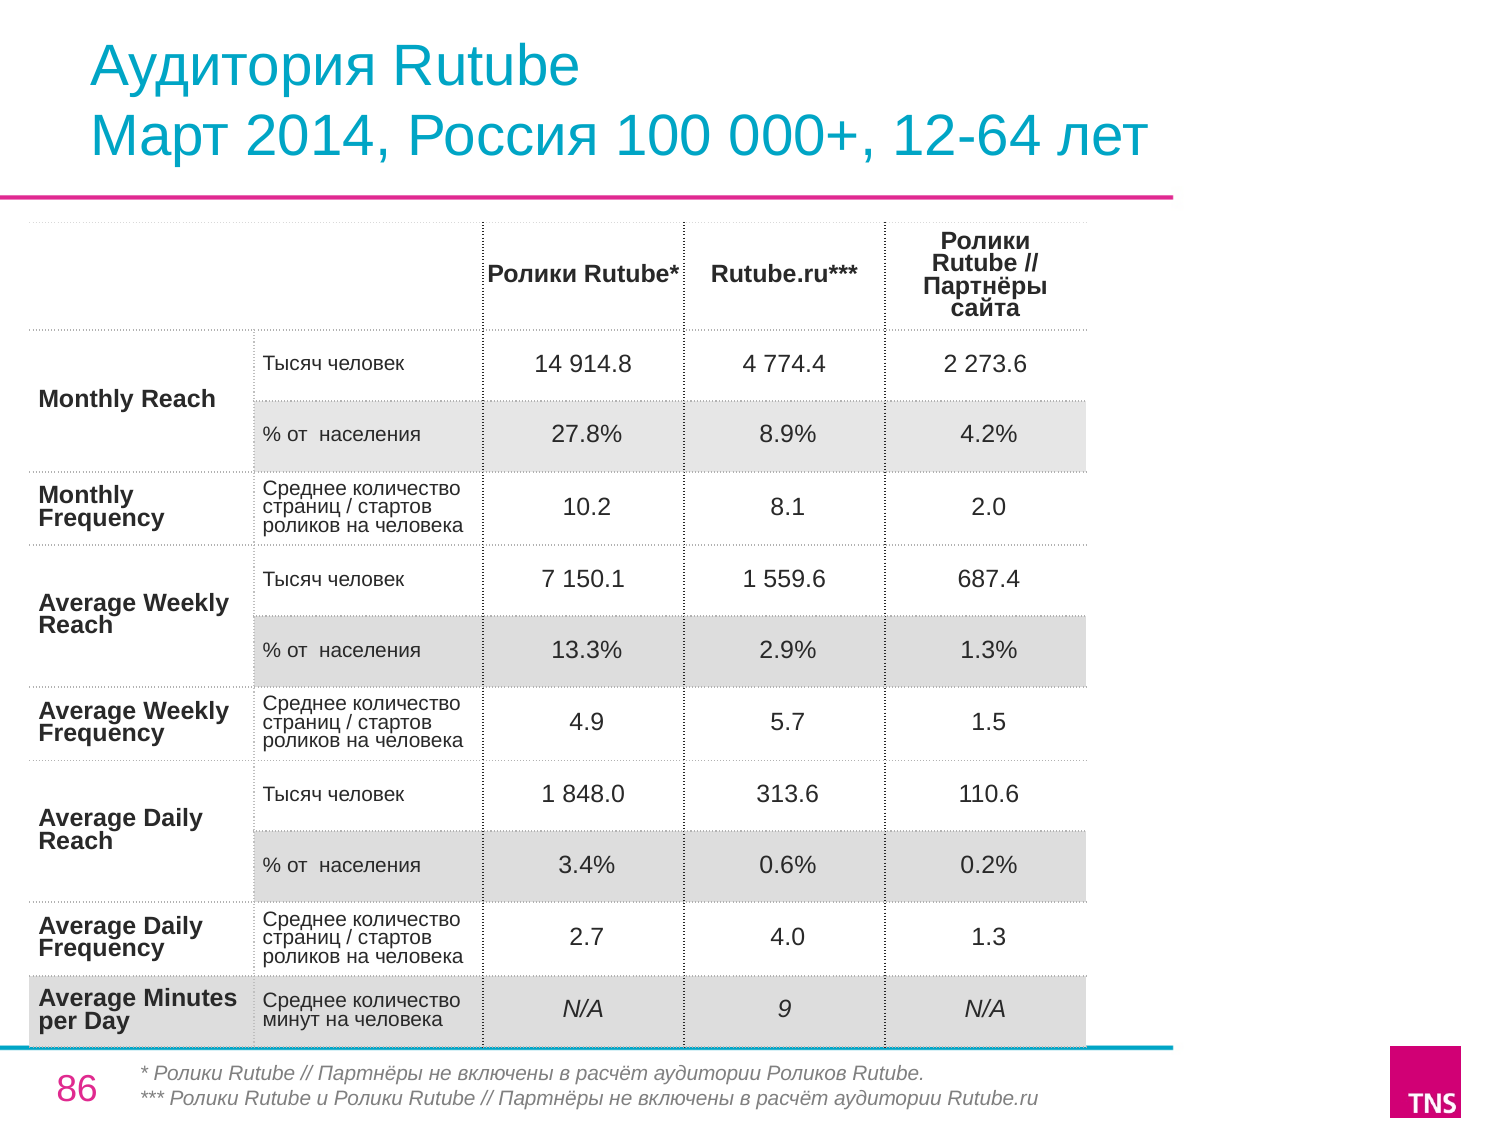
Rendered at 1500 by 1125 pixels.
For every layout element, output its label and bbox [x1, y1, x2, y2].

table_header [29, 223, 1086, 330]
title [74, 8, 1476, 187]
table_cell [29, 330, 1086, 1047]
text_box [124, 1052, 1463, 1117]
slide_number [40, 1055, 392, 1125]
picture [0, 0, 1500, 1125]
